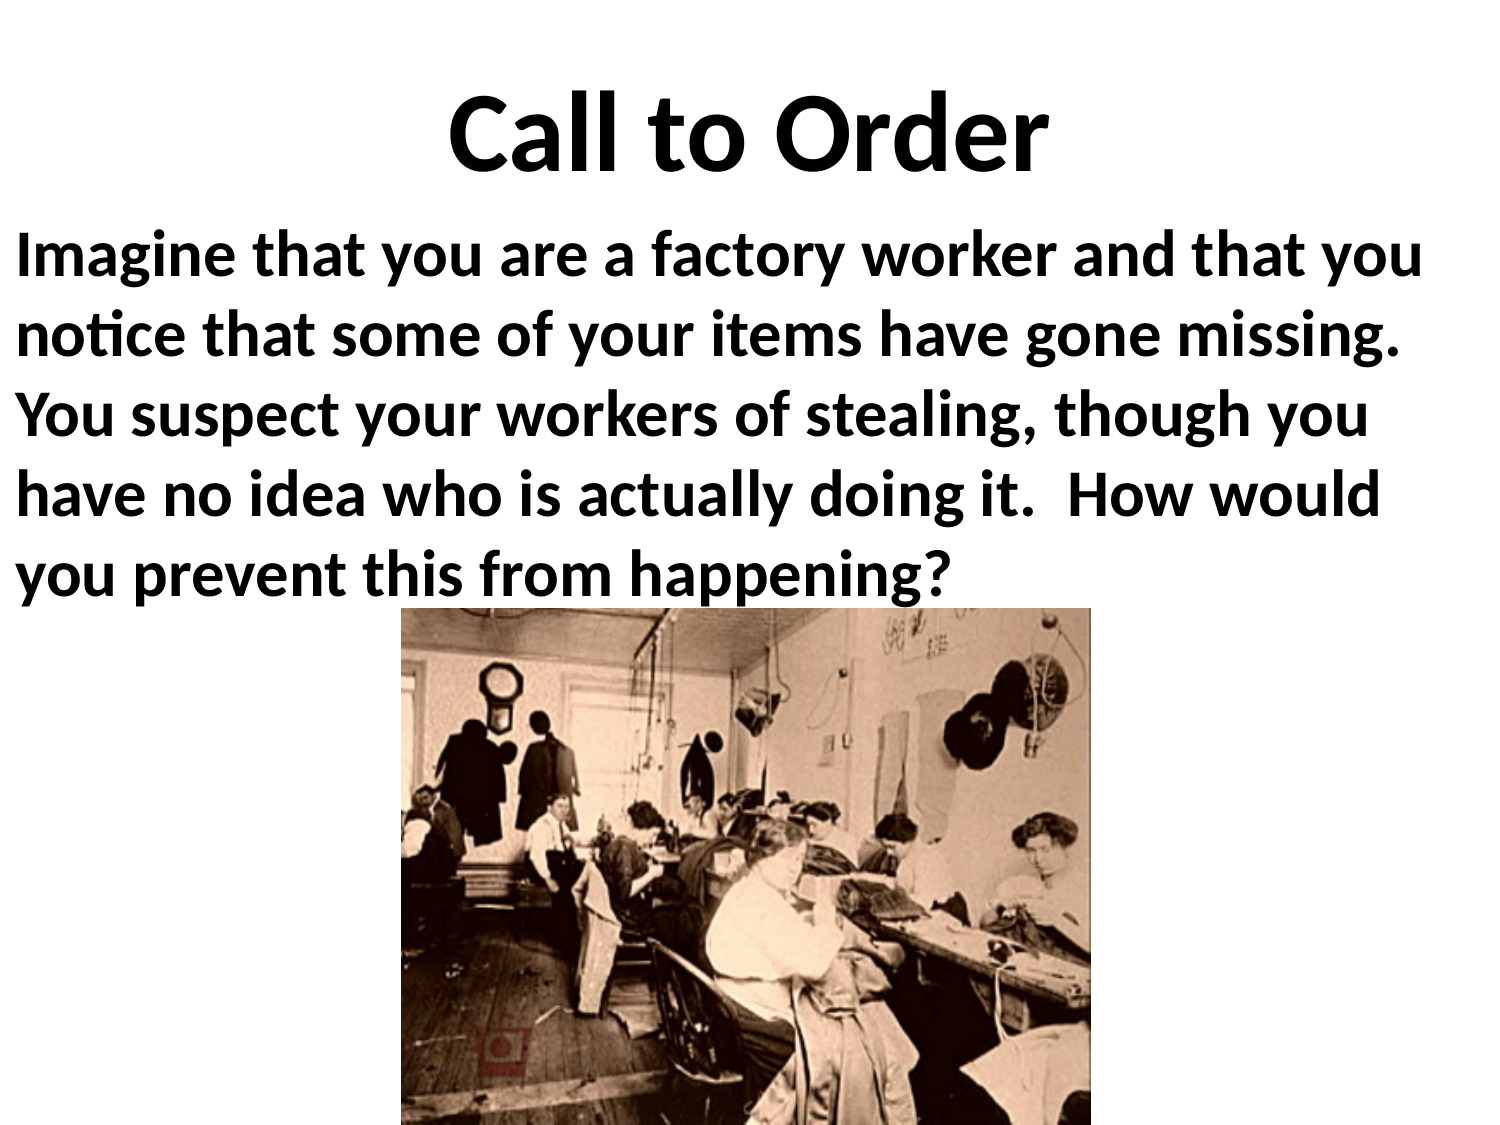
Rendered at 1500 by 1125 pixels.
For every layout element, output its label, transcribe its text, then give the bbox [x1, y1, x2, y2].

picture [401, 608, 1091, 1125]
subtitle Imagine that you are a factory worker and that you notice that some of your items have gone missing. You suspect your workers of stealing, though you have no idea who is actually doing it. How would you prevent this from happening? [0, 201, 1500, 671]
title Call to Order [112, 48, 1388, 201]
